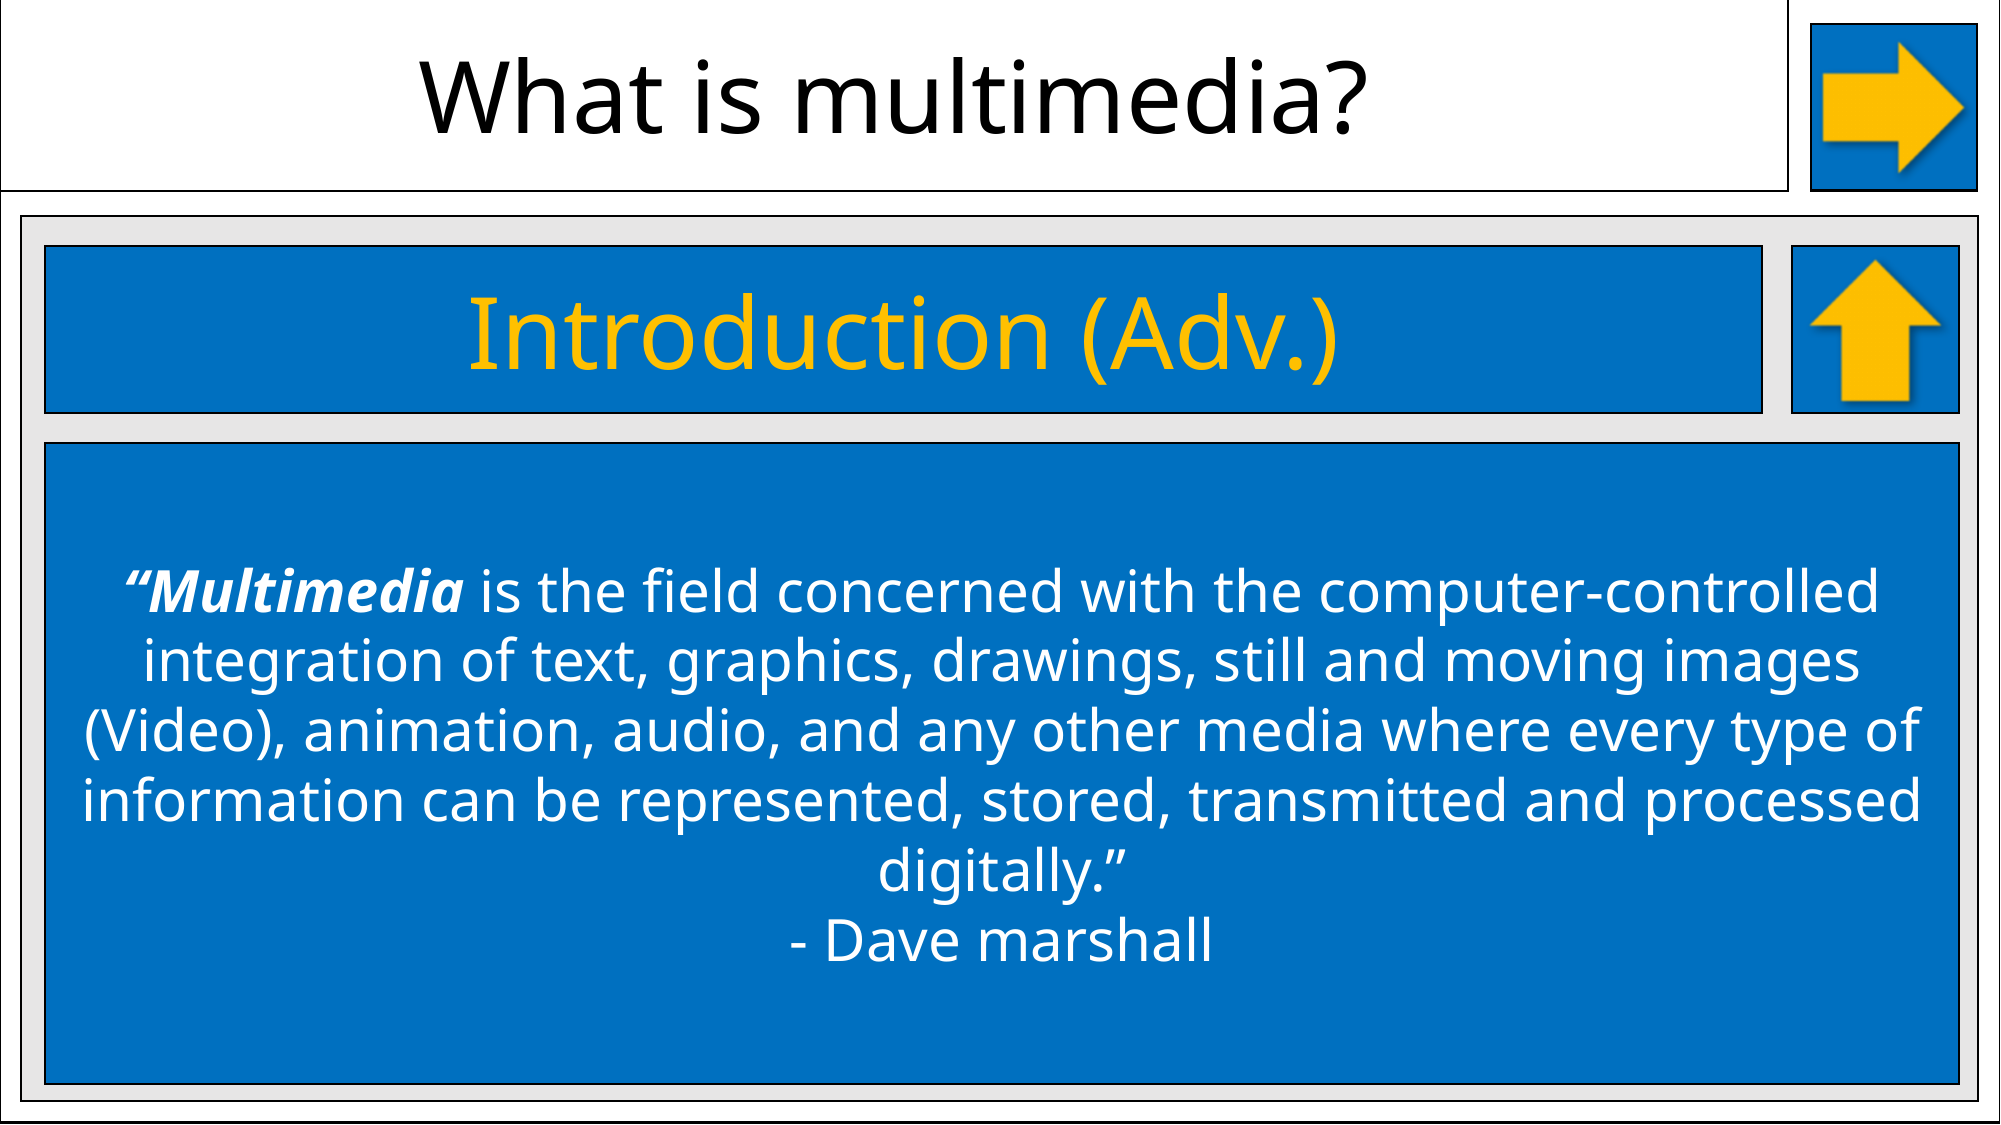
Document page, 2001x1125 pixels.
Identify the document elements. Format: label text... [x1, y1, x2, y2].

text_box [0, 0, 2000, 1124]
text_box [1810, 23, 1978, 192]
text_box [20, 215, 1979, 1102]
text_box “Multimedia is the field concerned with the computer-controlled integration of text, graphics, drawings, still and moving images (Video), animation, audio, and any other media where every type of information can be represented, stored, transmitted and processed digitally.” - Dave marshall [44, 442, 1960, 1085]
text_box [1811, 261, 1940, 401]
text_box [1791, 245, 1960, 414]
text_box What is multimedia? [0, 0, 1789, 192]
text_box [1822, 40, 1963, 173]
text_box Introduction (Adv.) [44, 245, 1763, 414]
